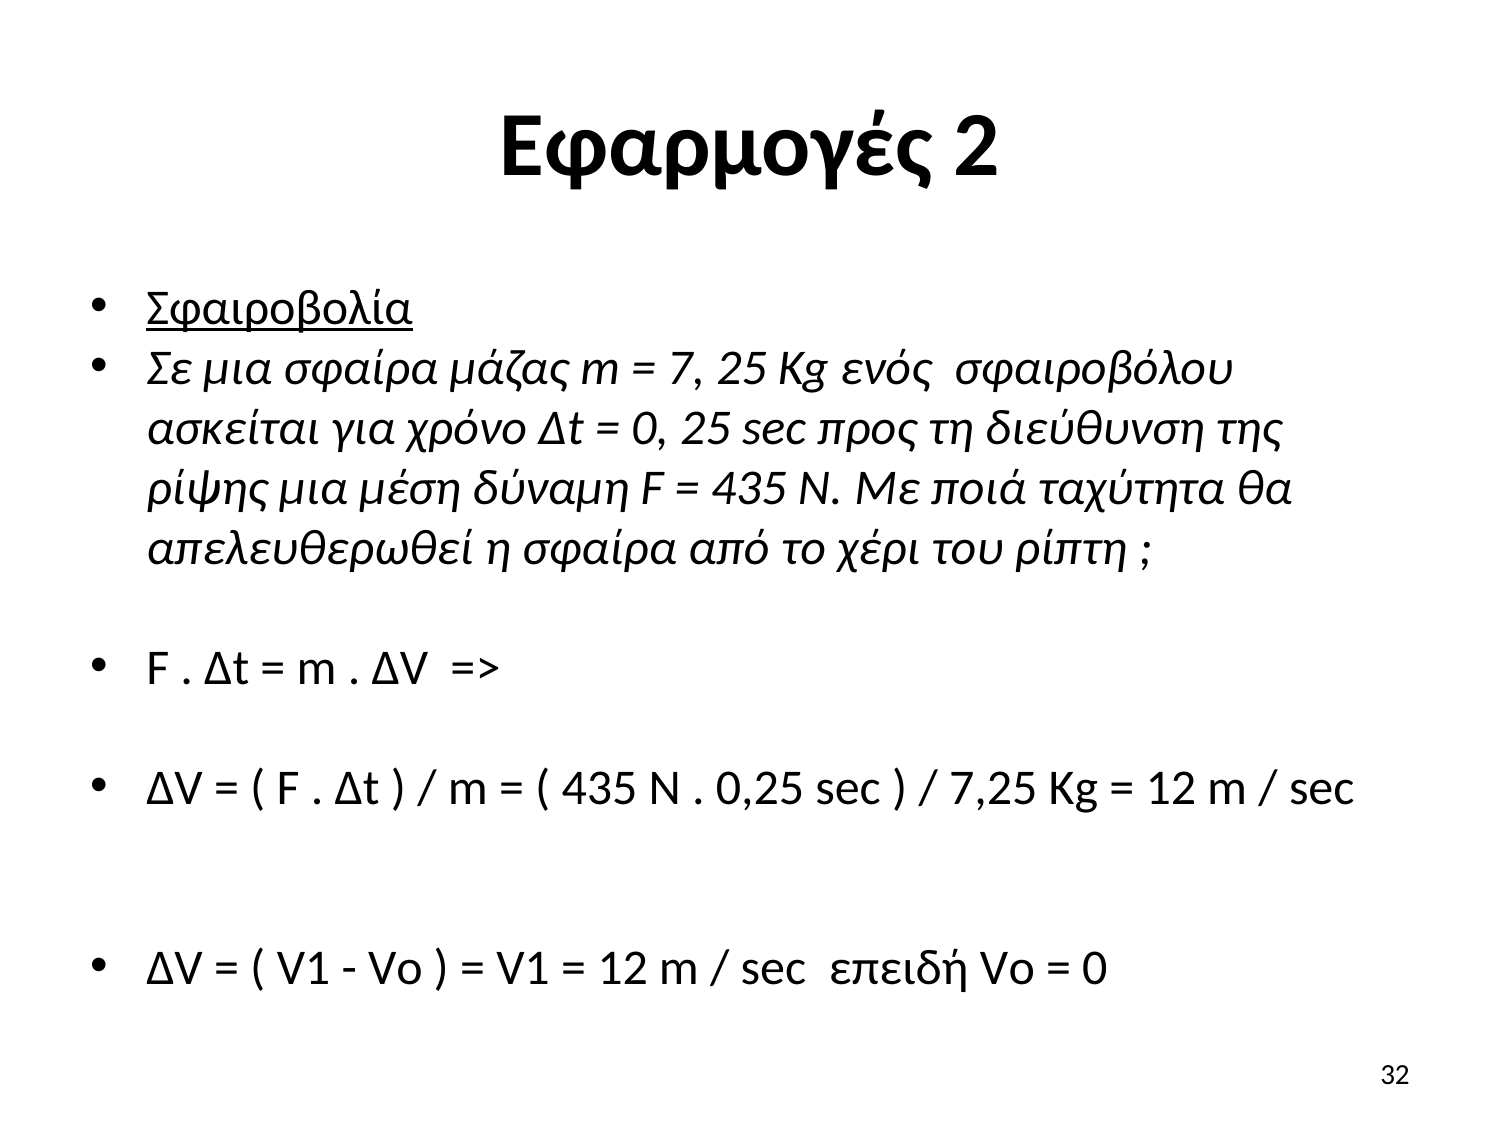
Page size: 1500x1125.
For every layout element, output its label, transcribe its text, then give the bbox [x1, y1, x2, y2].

title Εφαρμογές 2 [75, 45, 1425, 233]
slide_number 32 [1074, 1042, 1425, 1103]
list Σφαιροβολία Σε μια σφαίρα μάζας m = 7, 25 Kg ενός σφαιροβόλου ασκείται για χρόνο Δt = 0, 25 sec προς τη διεύθυνση της ρίψης μια μέση δύναμη F = 435 N. Με ποιά ταχύτητα θα απελευθερωθεί η σφαίρα από το χέρι του ρίπτη ; F . Δt = m . ΔV => ΔV = ( F . Δt ) / m = ( 435 N . 0,25 sec ) / 7,25 Kg = 12 m / sec ΔV = ( V1 - Vο ) = V1 = 12 m / sec επειδή Vο = 0 [75, 267, 1400, 1019]
